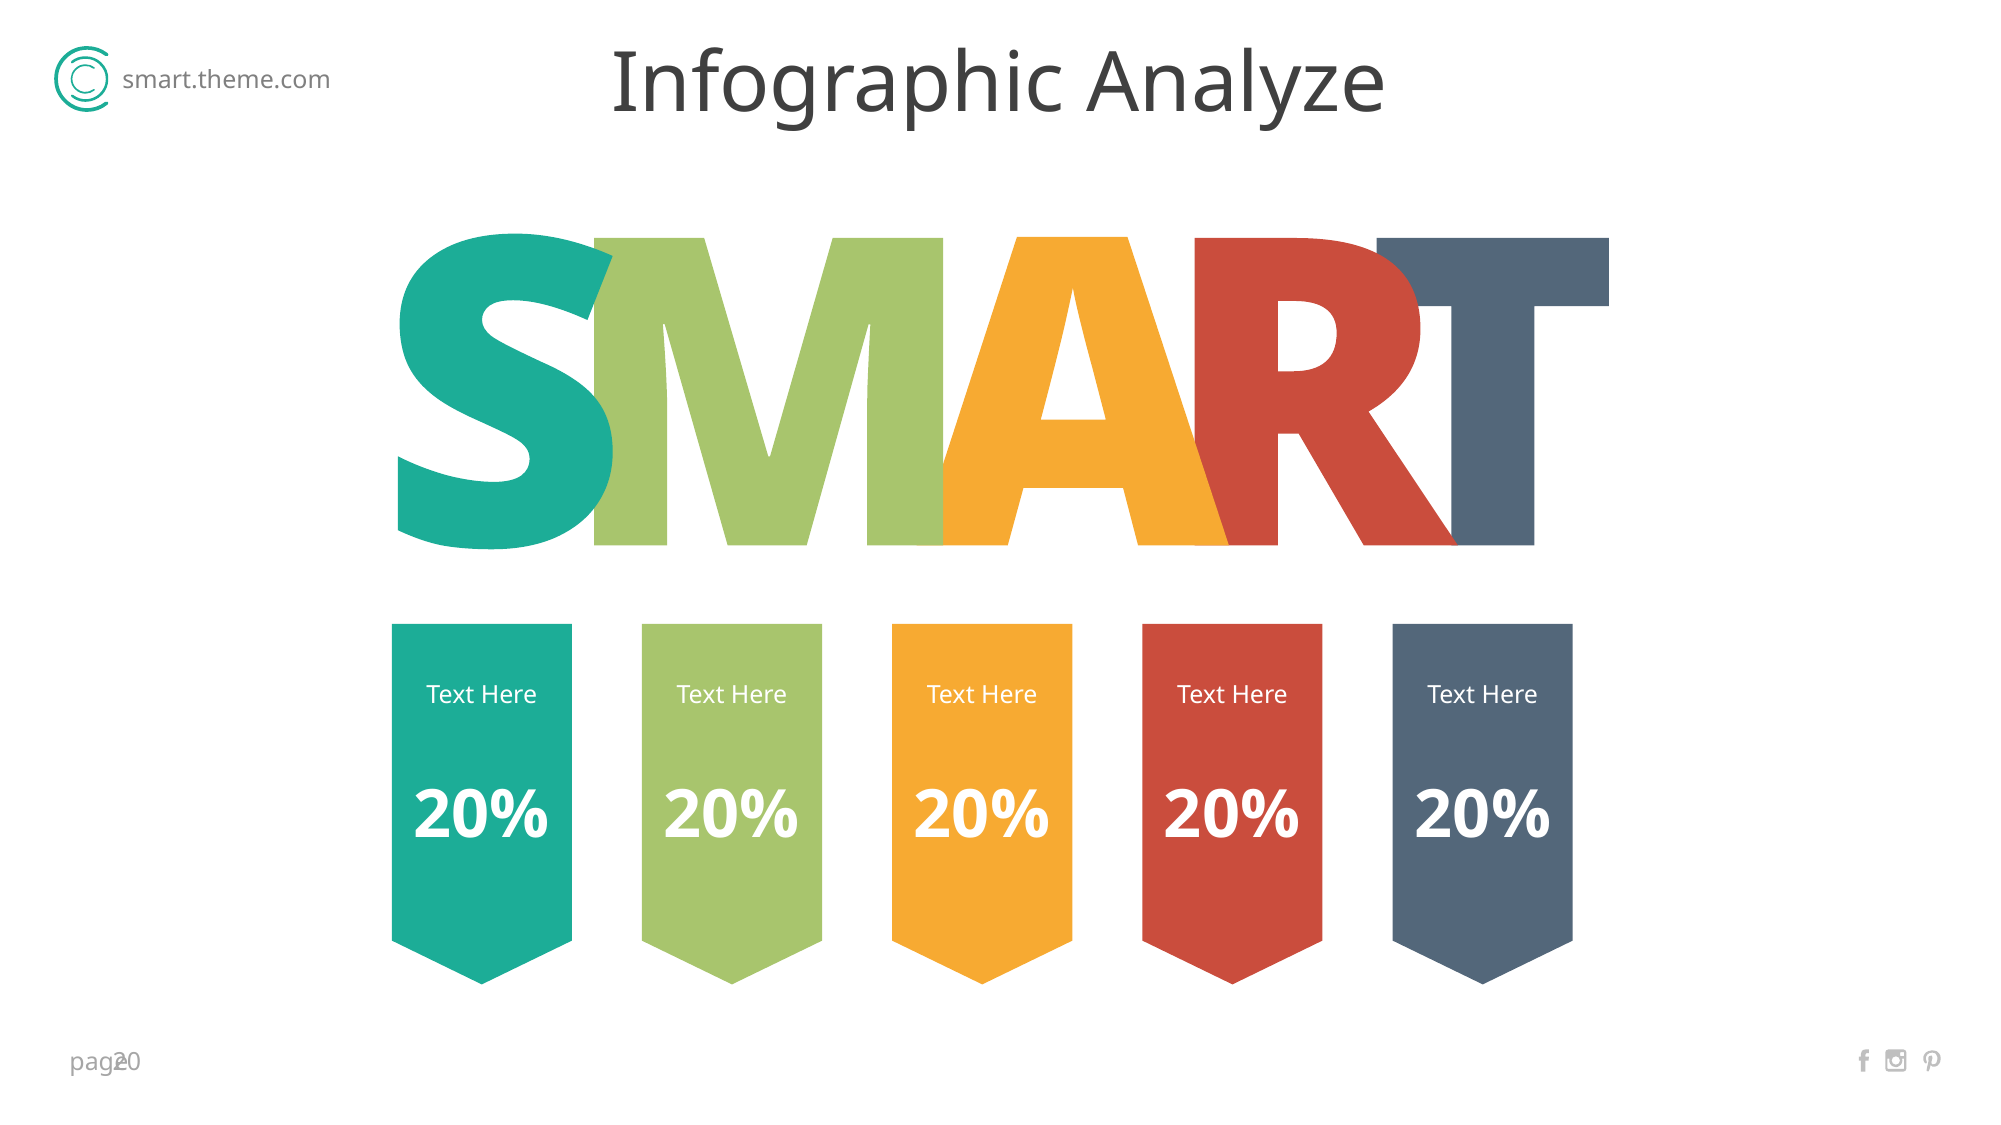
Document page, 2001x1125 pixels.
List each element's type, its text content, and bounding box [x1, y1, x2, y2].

text_box 20% [398, 763, 565, 859]
text_box Text Here [411, 671, 553, 716]
text_box [641, 623, 823, 985]
text_box [1194, 237, 1458, 546]
text_box Infographic Analyze [596, 20, 1404, 136]
text_box 20% [1399, 763, 1567, 859]
text_box 20% [648, 763, 815, 859]
text_box [391, 623, 572, 985]
text_box [397, 233, 613, 550]
text_box [944, 236, 1229, 546]
text_box [1392, 623, 1573, 985]
text_box 20% [1149, 763, 1316, 859]
text_box [1142, 623, 1323, 985]
text_box [1376, 237, 1609, 546]
text_box [892, 623, 1073, 985]
text_box [594, 237, 944, 546]
text_box Text Here [1162, 671, 1303, 716]
text_box Text Here [661, 671, 803, 716]
text_box Text Here [911, 671, 1053, 716]
text_box Text Here [1412, 671, 1553, 716]
text_box 20% [899, 763, 1066, 859]
